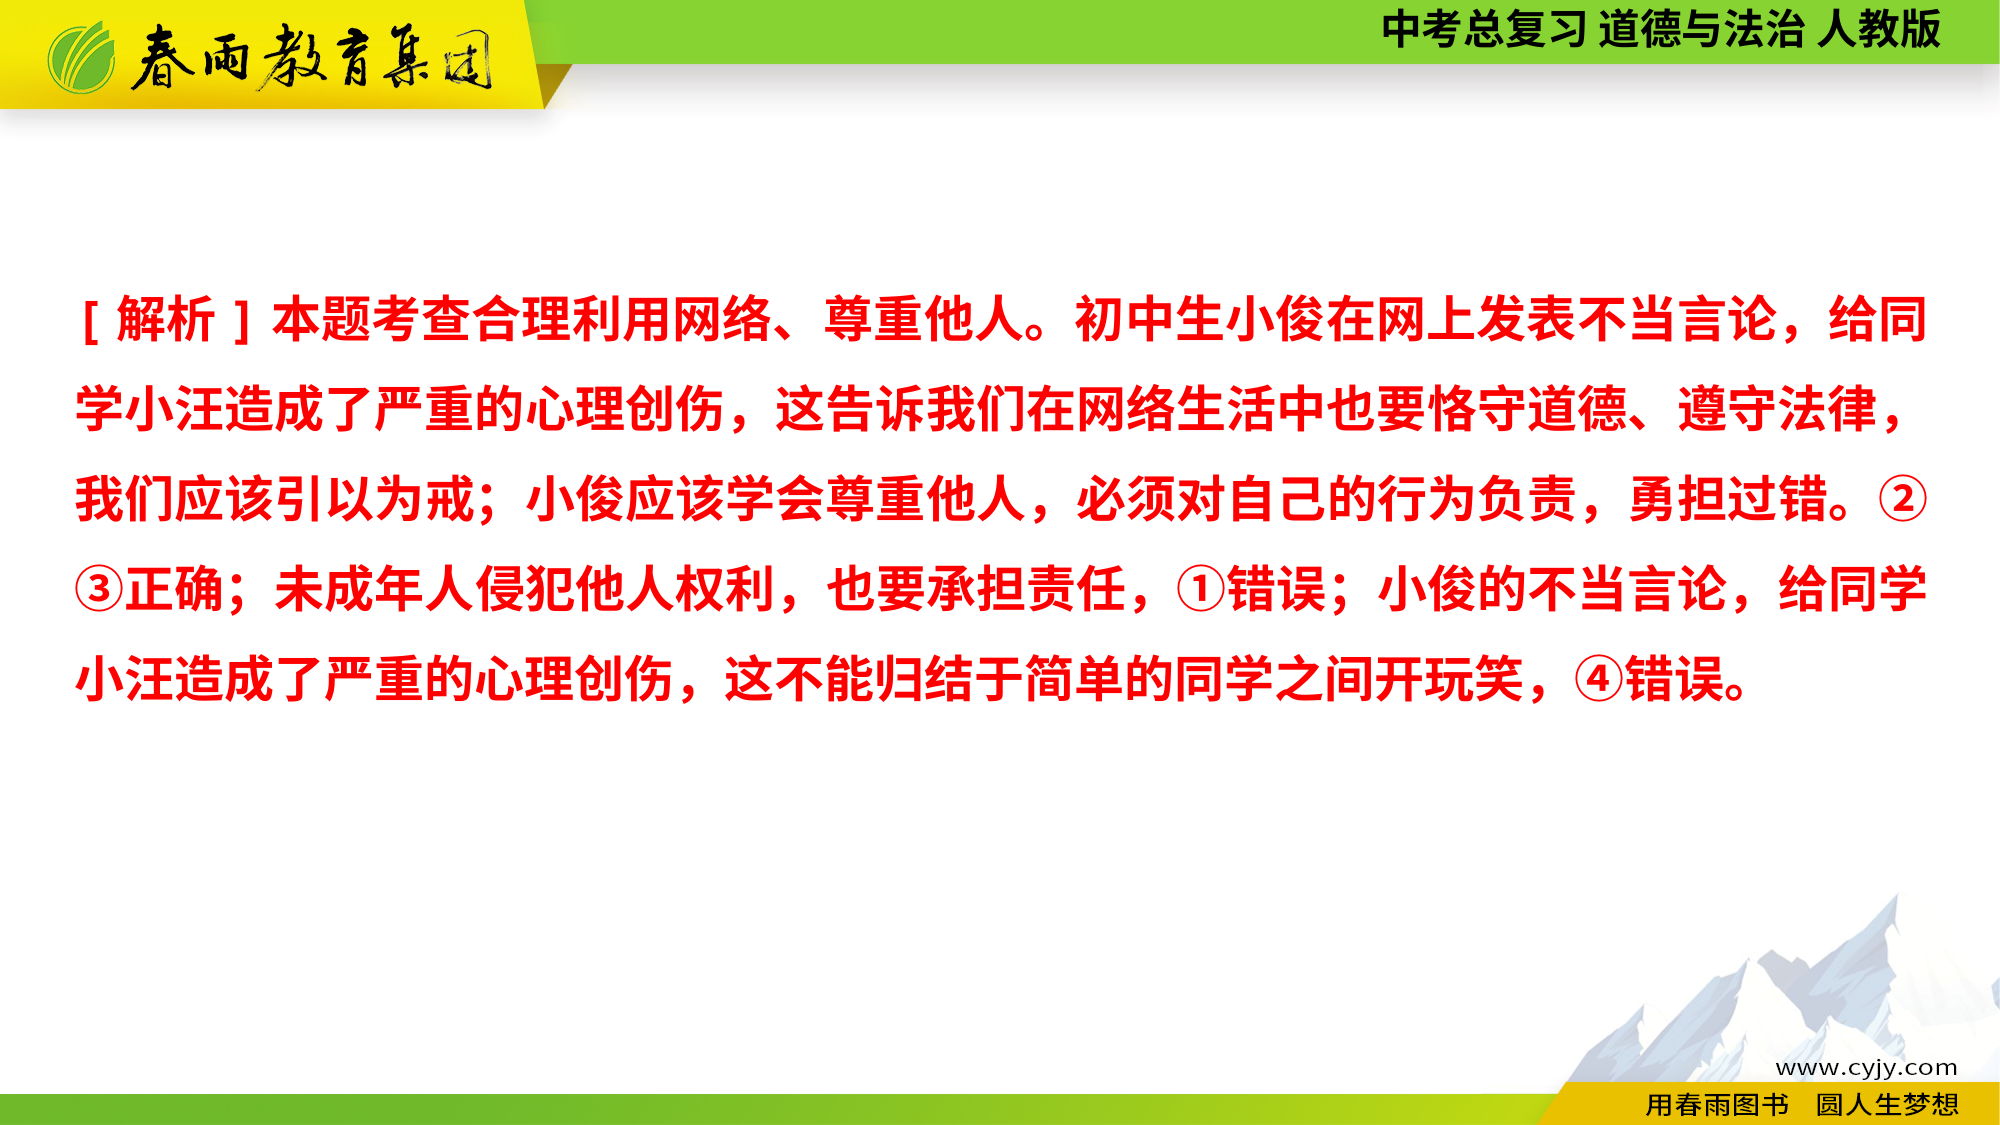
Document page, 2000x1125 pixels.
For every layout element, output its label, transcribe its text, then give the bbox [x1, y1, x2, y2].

picture [0, 0, 2000, 1125]
list [解析]本题考查合理利用网络、尊重他人。初中生小俊在网上发表不当言论，给同学小汪造成了严重的心理创伤，这告诉我们在网络生活中也要恪守道德、遵守法律，我们应该引以为戒；小俊应该学会尊重他人，必须对自己的行为负责，勇担过错。②③正确；未成年人侵犯他人权利，也要承担责任，①错误；小俊的不当言论，给同学小汪造成了严重的心理创伤，这不能归结于简单的同学之间开玩笑，④错误。 [59, 249, 1944, 799]
